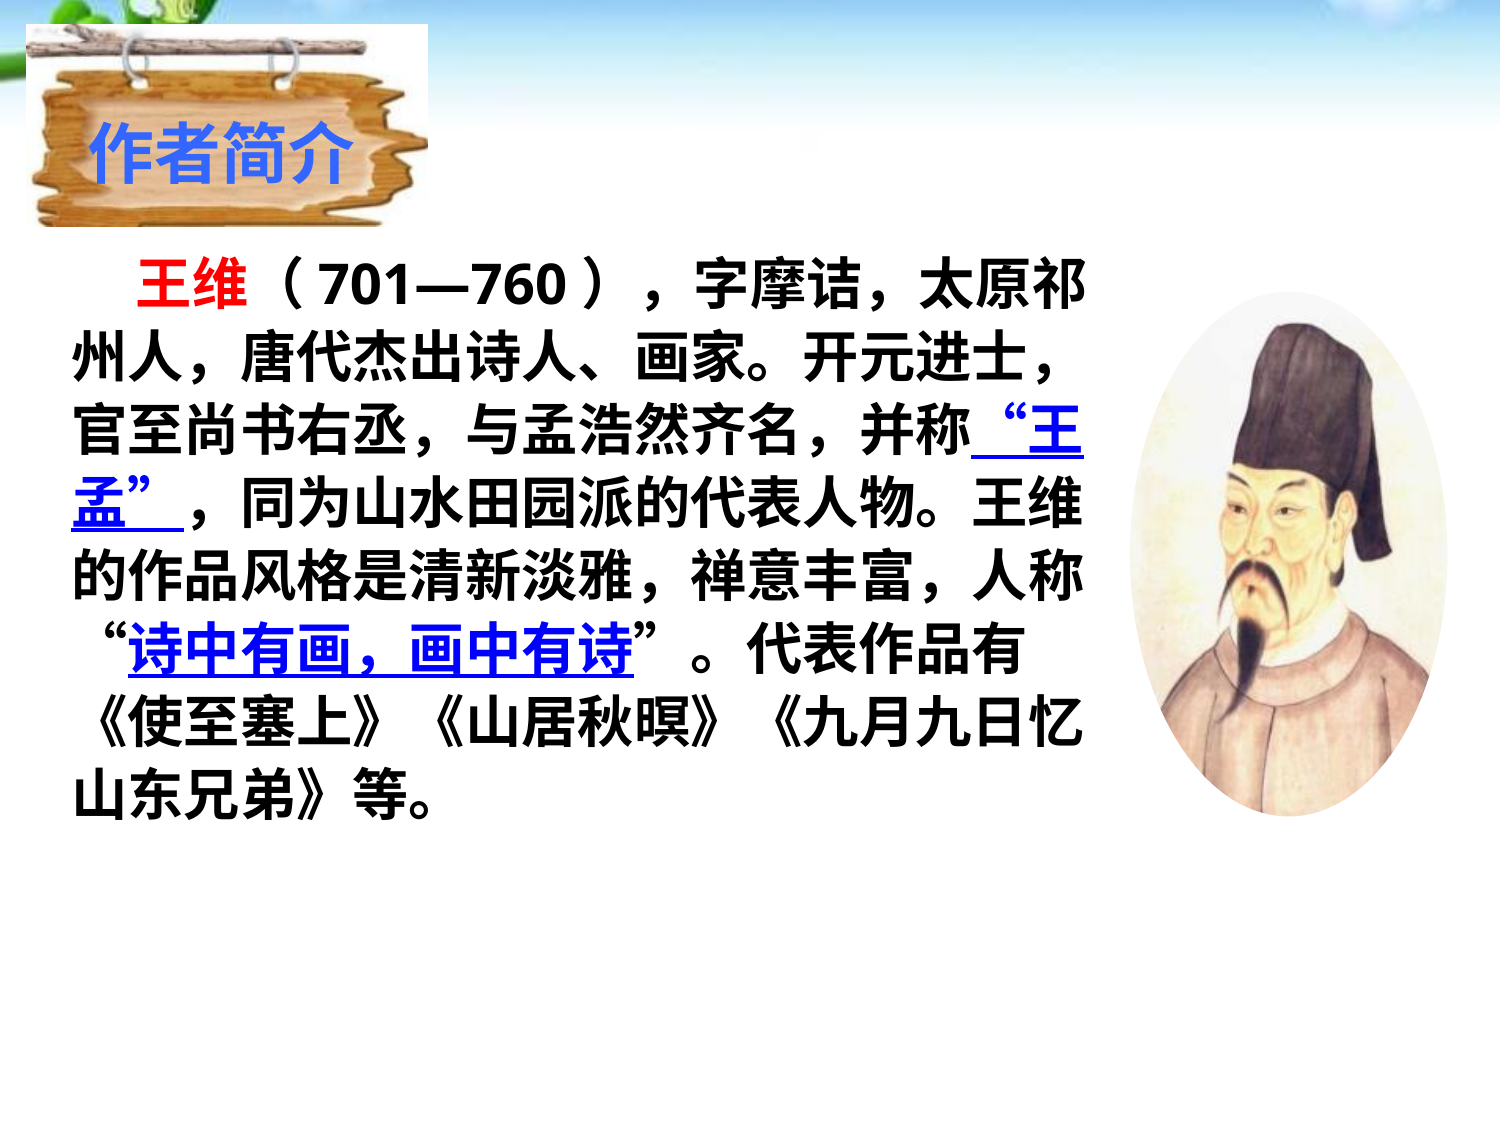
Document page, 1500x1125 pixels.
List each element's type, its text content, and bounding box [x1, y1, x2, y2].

text_box 王维（701—760），字摩诘，太原祁州人，唐代杰出诗人、画家。开元进士，官至尚书右丞，与孟浩然齐名，并称“王孟”，同为山水田园派的代表人物。王维的作品风格是清新淡雅，禅意丰富，人称“诗中有画，画中有诗”。代表作品有《使至塞上》《山居秋暝》《九月九日忆山东兄弟》等。 [56, 235, 1121, 834]
picture [0, 0, 1500, 1125]
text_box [26, 24, 429, 228]
